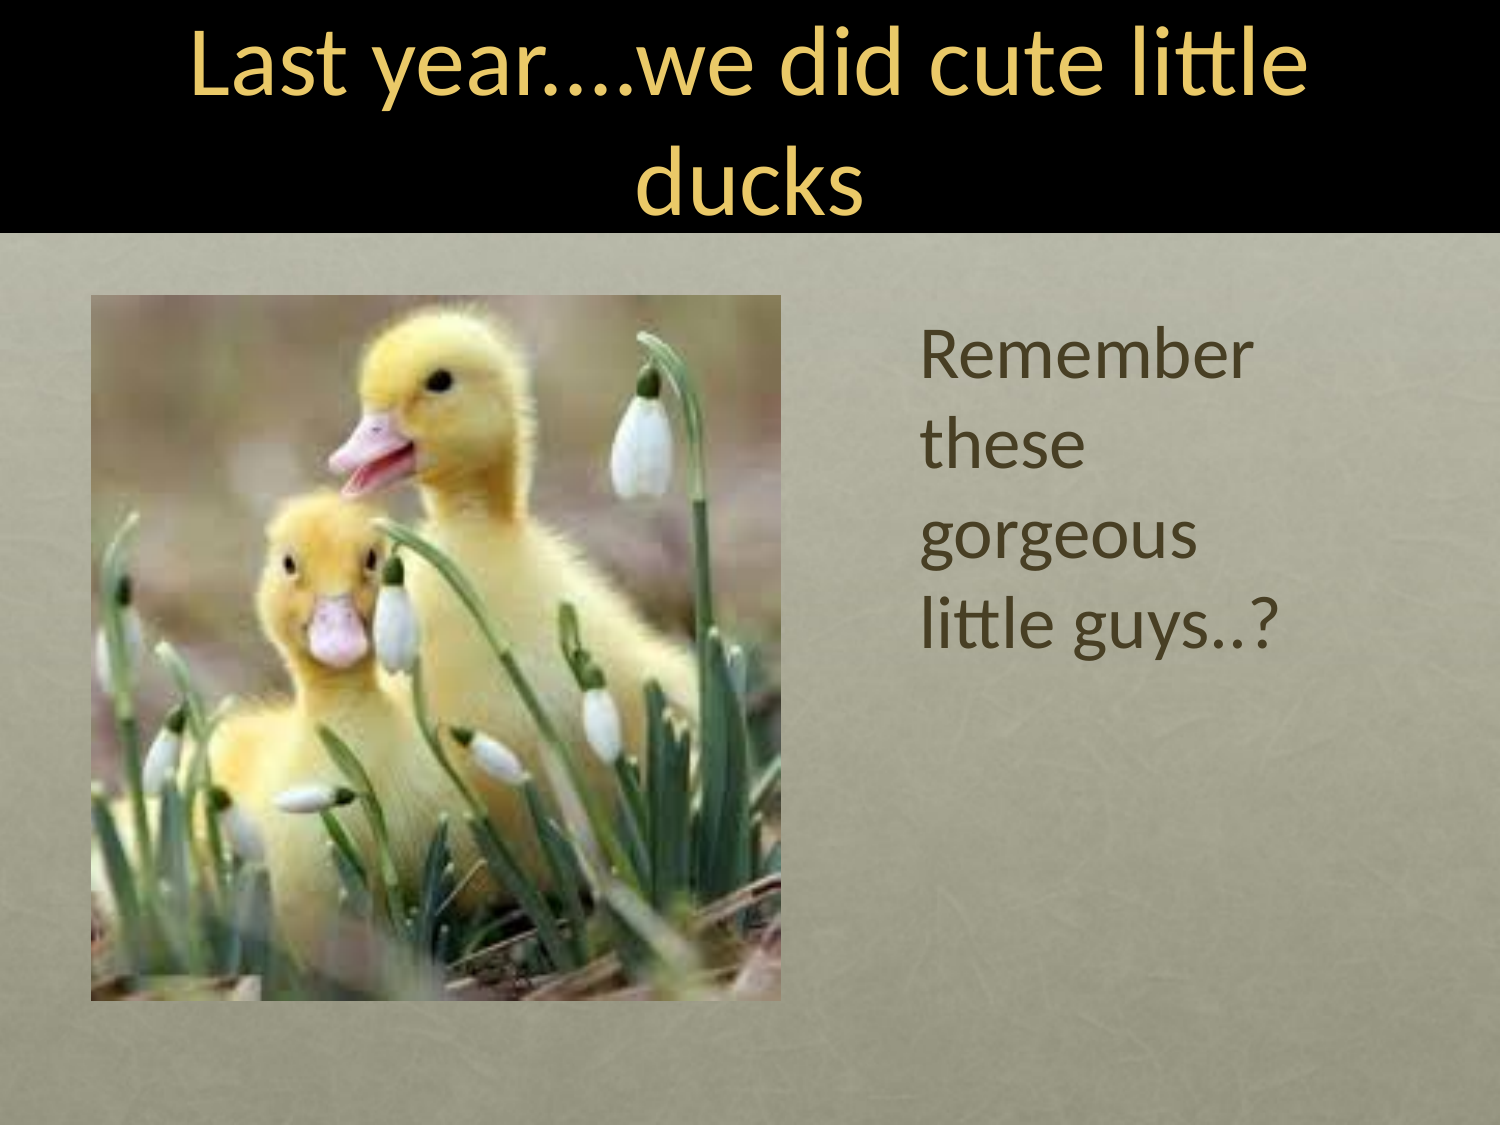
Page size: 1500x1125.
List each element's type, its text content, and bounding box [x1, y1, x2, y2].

picture [0, 214, 1500, 1125]
text_box Remember these gorgeous little guys..? [1104, 295, 1322, 671]
title Last year....we did cute little ducks [127, 10, 1372, 221]
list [0, 295, 1059, 1002]
